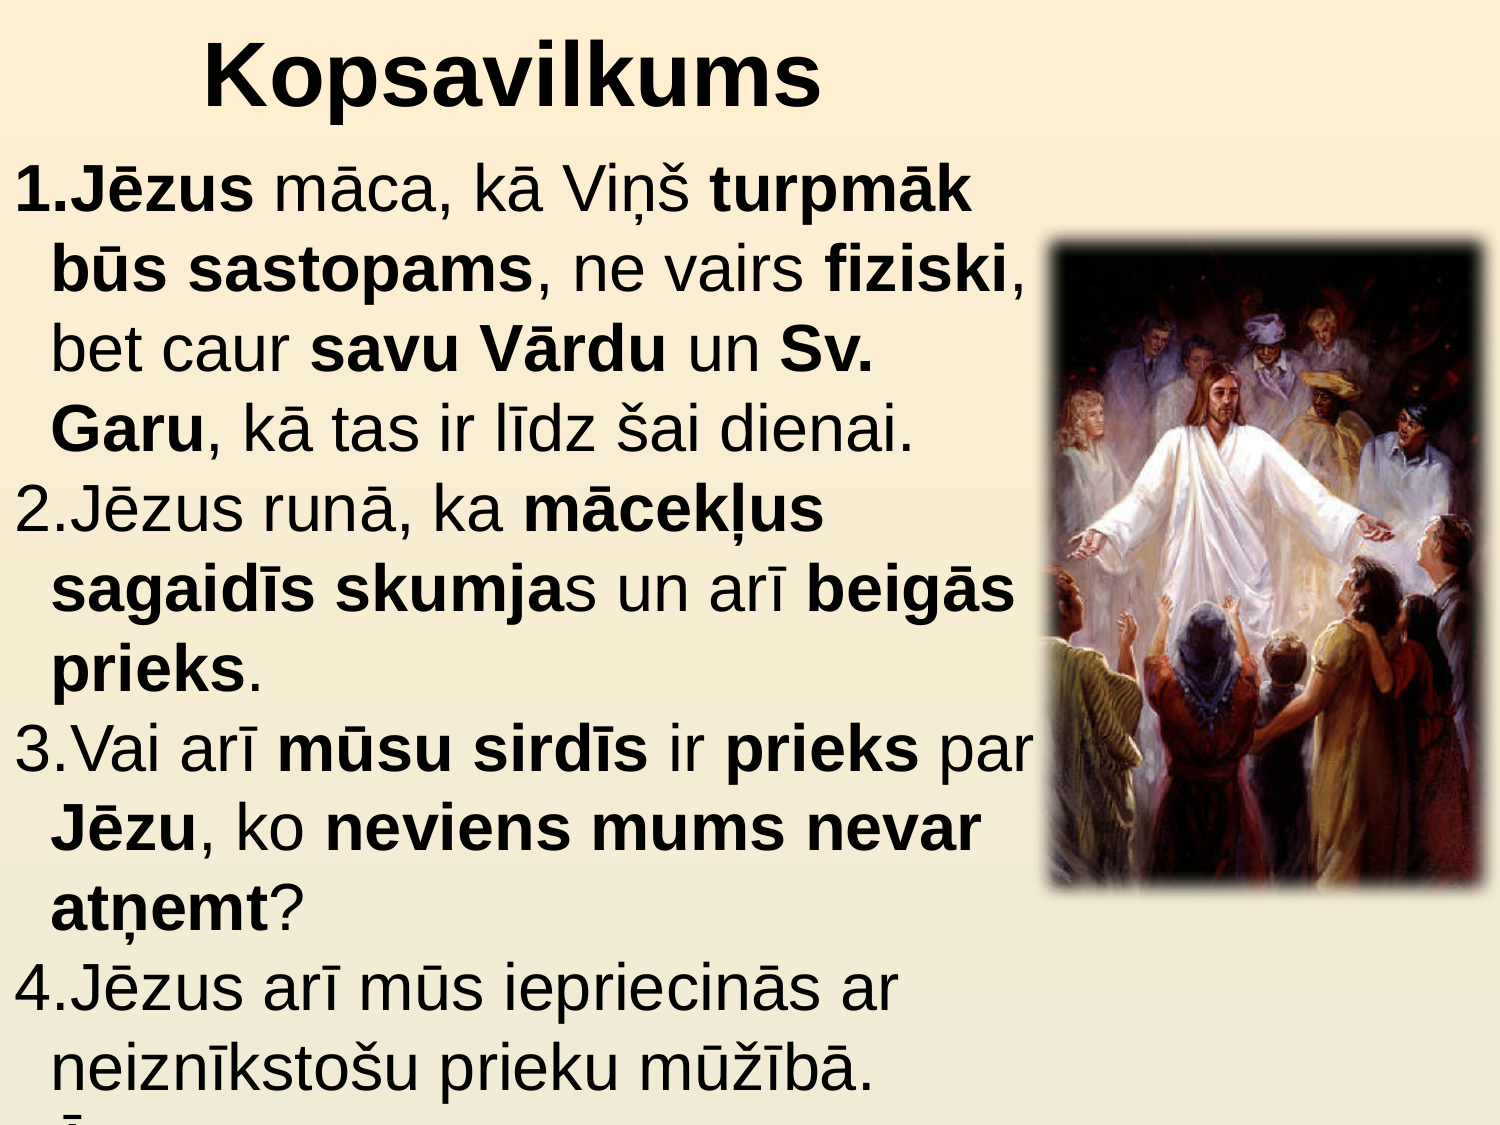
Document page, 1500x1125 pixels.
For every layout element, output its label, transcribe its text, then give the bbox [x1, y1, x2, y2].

title Kopsavilkums [0, 0, 1028, 137]
text_box Jēzus māca, kā Viņš turpmāk būs sastopams, ne vairs fiziski, bet caur savu Vārdu un Sv. Garu, kā tas ir līdz šai dienai. Jēzus runā, ka mācekļus sagaidīs skumjas un arī beigās prieks. Vai arī mūsu sirdīs ir prieks par Jēzu, ko neviens mums nevar atņemt? Jēzus arī mūs iepriecinās ar neiznīkstošu prieku mūžībā. Āmen [0, 137, 1055, 1125]
picture [1031, 222, 1500, 906]
